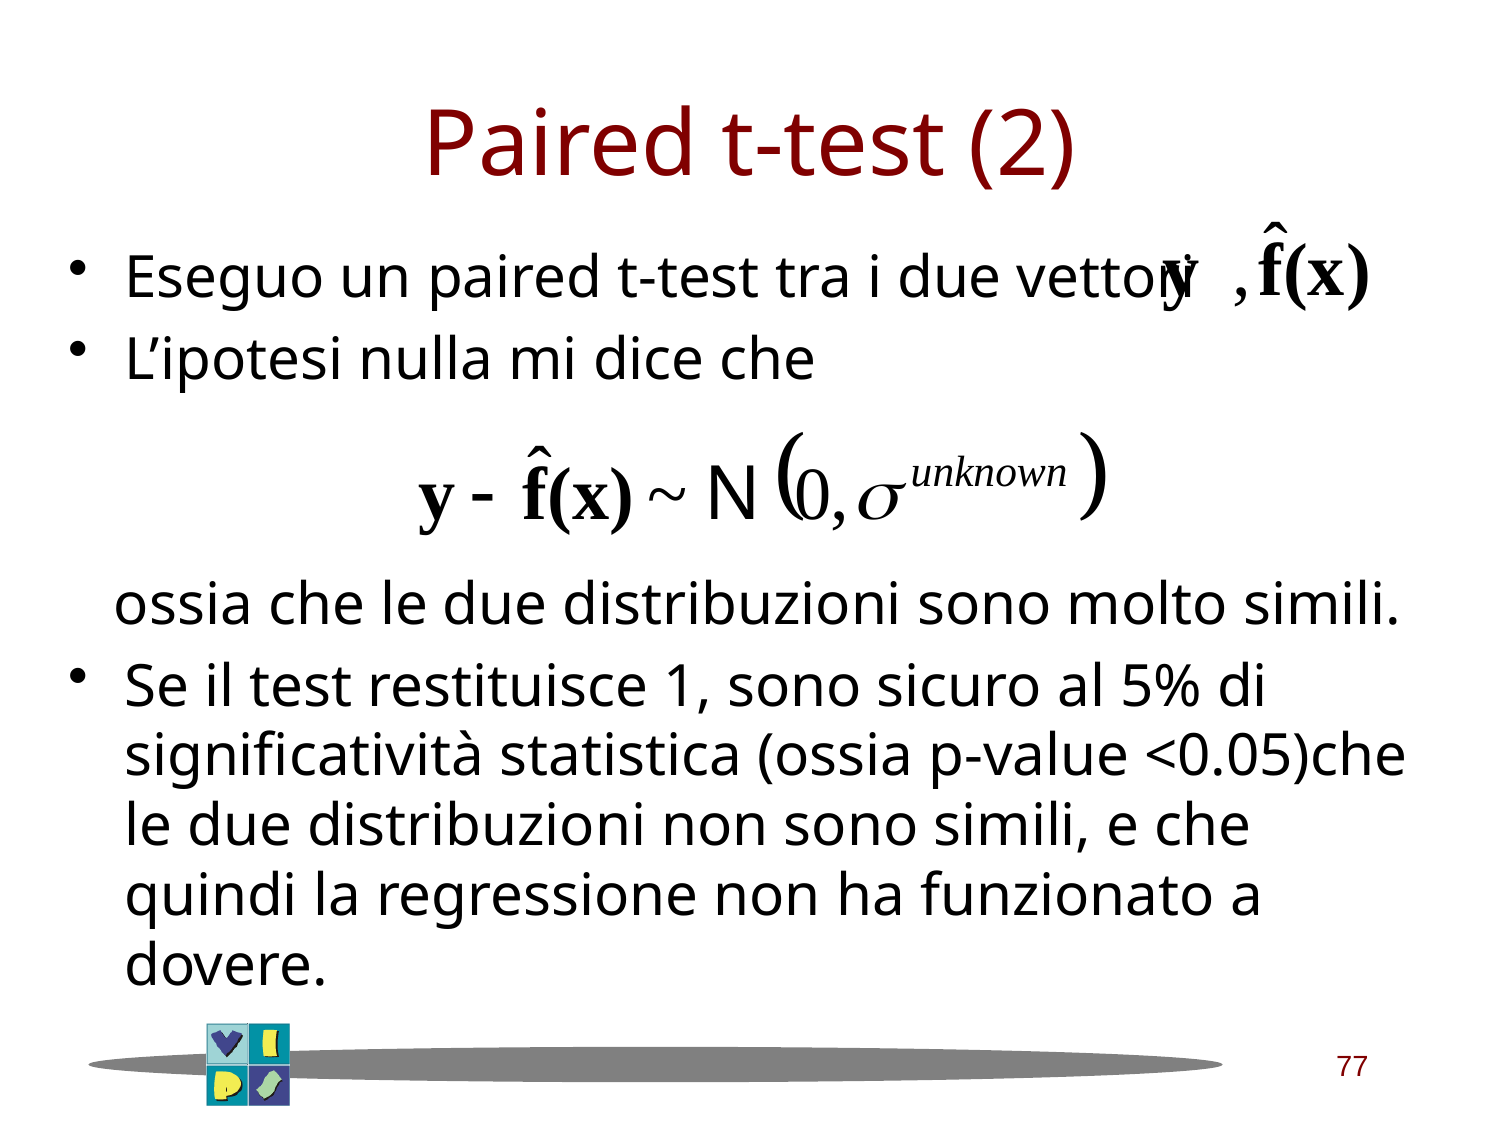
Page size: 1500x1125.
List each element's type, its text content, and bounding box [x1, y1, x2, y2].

picture [206, 1023, 290, 1106]
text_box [407, 432, 1108, 552]
list Eseguo un paired t-test tra i due vettori L’ipotesi nulla mi dice che ossia che le due distribuzioni sono molto simili. Se il test restituisce 1, sono sicuro al 5% di significatività statistica (ossia p-value <0.05)che le due distribuzioni non sono simili, e che quindi la regressione non ha funzionato a dovere. [53, 231, 1424, 975]
title Paired t-test (2) [75, 45, 1425, 233]
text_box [1151, 207, 1382, 340]
slide_number 77 [1033, 1039, 1384, 1118]
